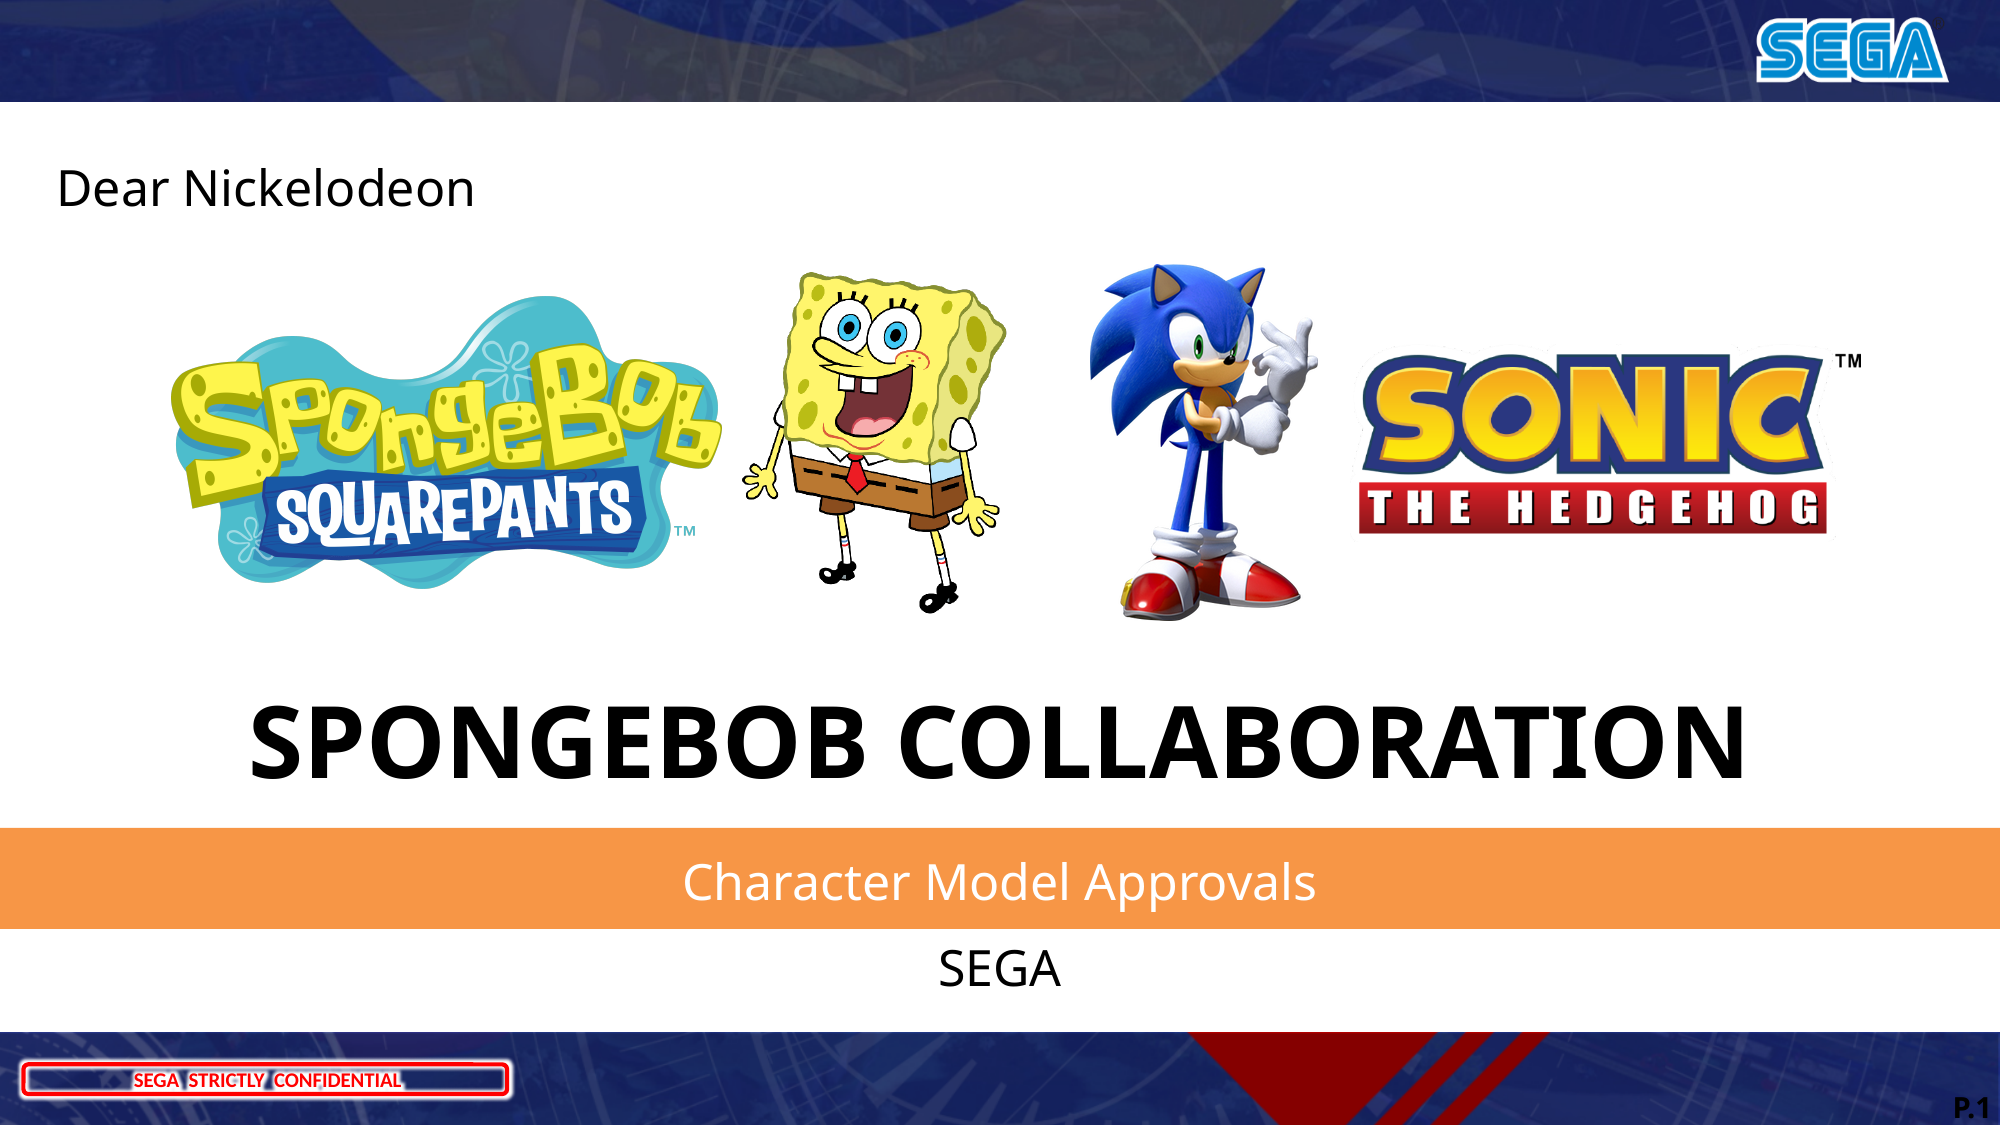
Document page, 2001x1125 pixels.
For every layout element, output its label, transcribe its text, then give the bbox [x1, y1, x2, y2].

text_box SPONGEBOB COLLABORATION [233, 671, 1767, 807]
text_box Character Model Approvals [667, 842, 1333, 918]
text_box Dear Nickelodeon [28, 148, 492, 224]
text_box SEGA [923, 931, 1077, 1004]
picture [1349, 343, 1861, 542]
picture [1090, 264, 1318, 621]
picture [170, 259, 1058, 627]
picture [0, 1032, 2000, 1125]
picture [0, 0, 2000, 102]
text_box [0, 826, 2000, 931]
